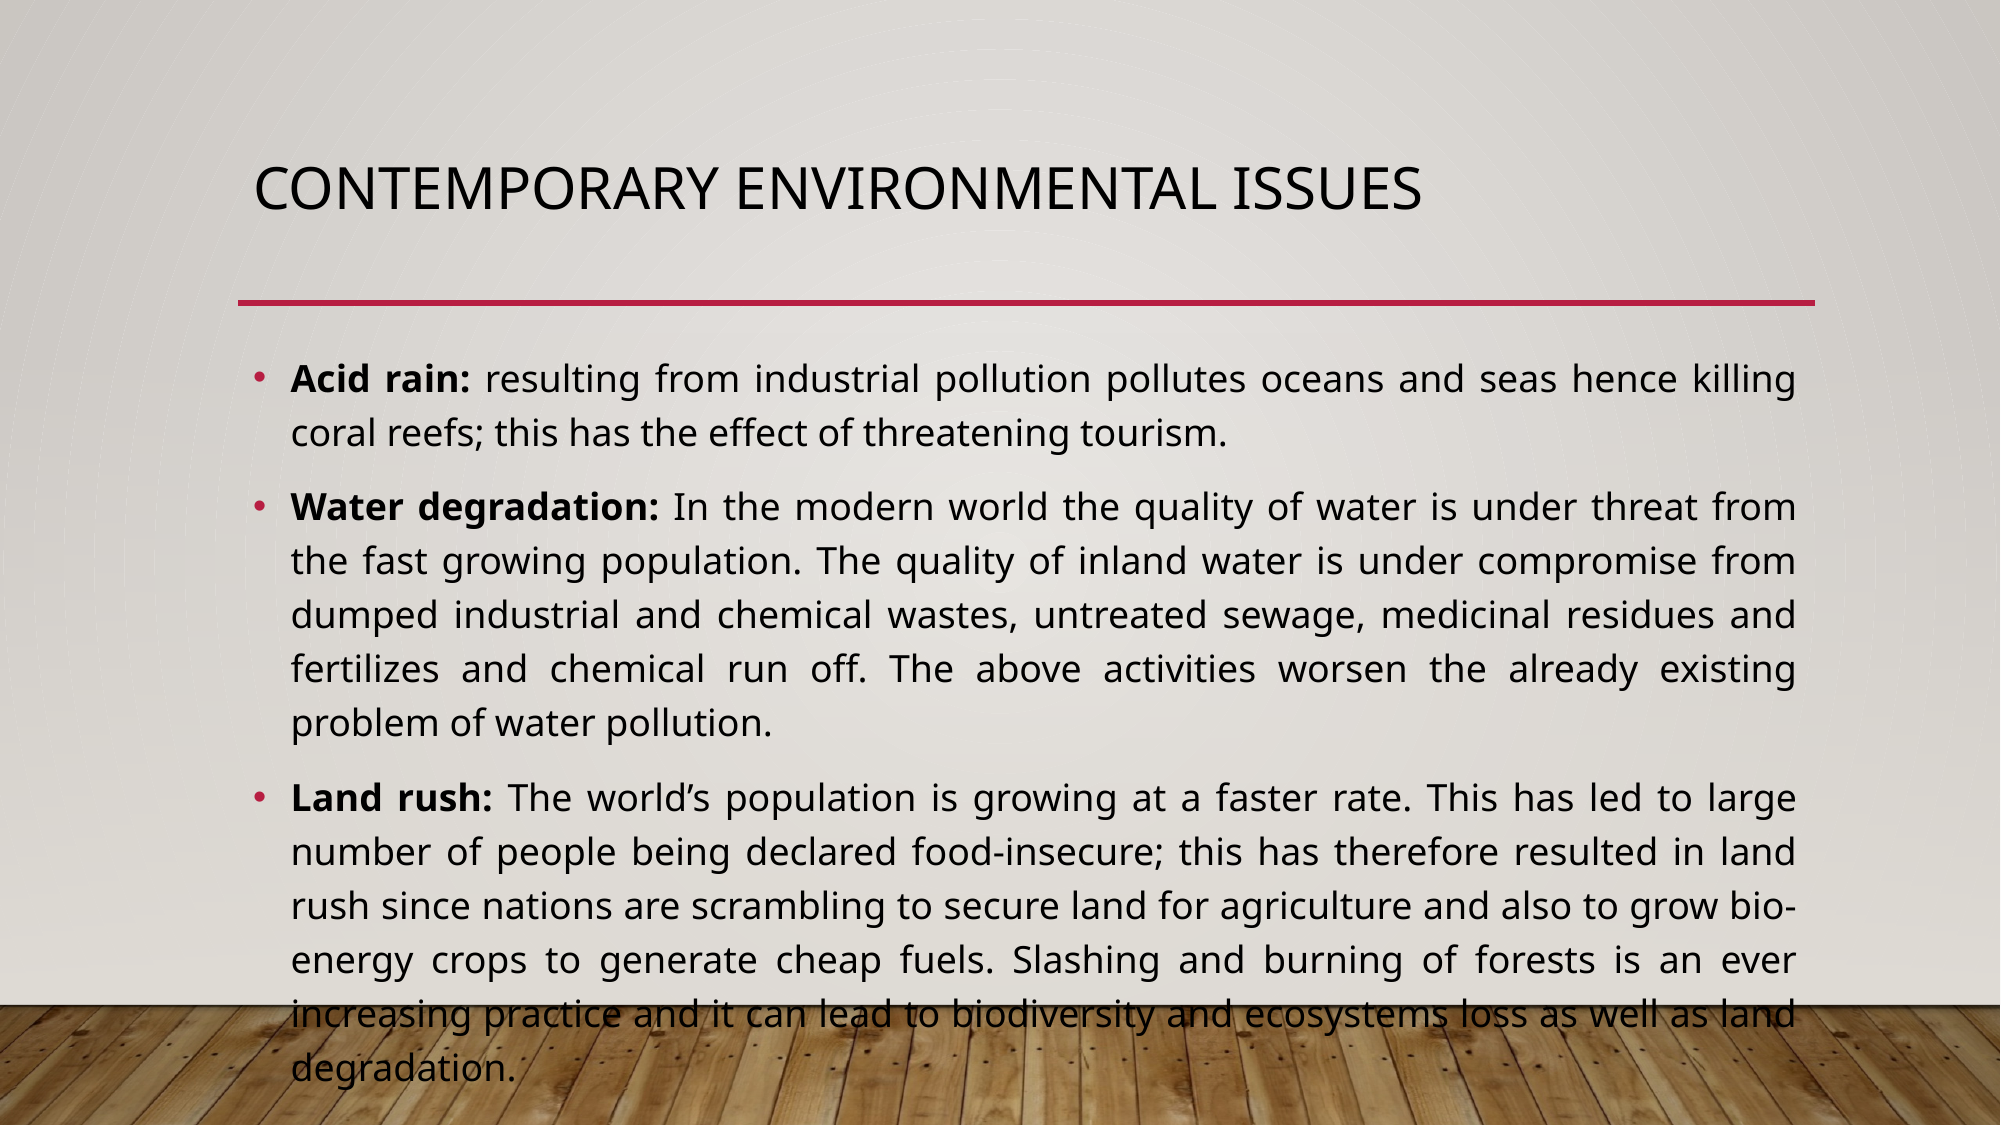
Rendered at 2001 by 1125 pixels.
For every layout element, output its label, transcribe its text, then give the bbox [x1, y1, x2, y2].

title CONTEMPORARY ENVIRONMENTAL ISSUES [238, 151, 1814, 305]
list Acid rain: resulting from industrial pollution pollutes oceans and seas hence killing coral reefs; this has the effect of threatening tourism. Water degradation: In the modern world the quality of water is under threat from the fast growing population. The quality of inland water is under compromise from dumped industrial and chemical wastes, untreated sewage, medicinal residues and fertilizes and chemical run off. The above activities worsen the already existing problem of water pollution. Land rush: The world’s population is growing at a faster rate. This has led to large number of people being declared food-insecure; this has therefore resulted in land rush since nations are scrambling to secure land for agriculture and also to grow bio-energy crops to generate cheap fuels. Slashing and burning of forests is an ever increasing practice and it can lead to biodiversity and ecosystems loss as well as land degradation. [238, 338, 1814, 905]
picture [0, 1005, 2000, 1125]
